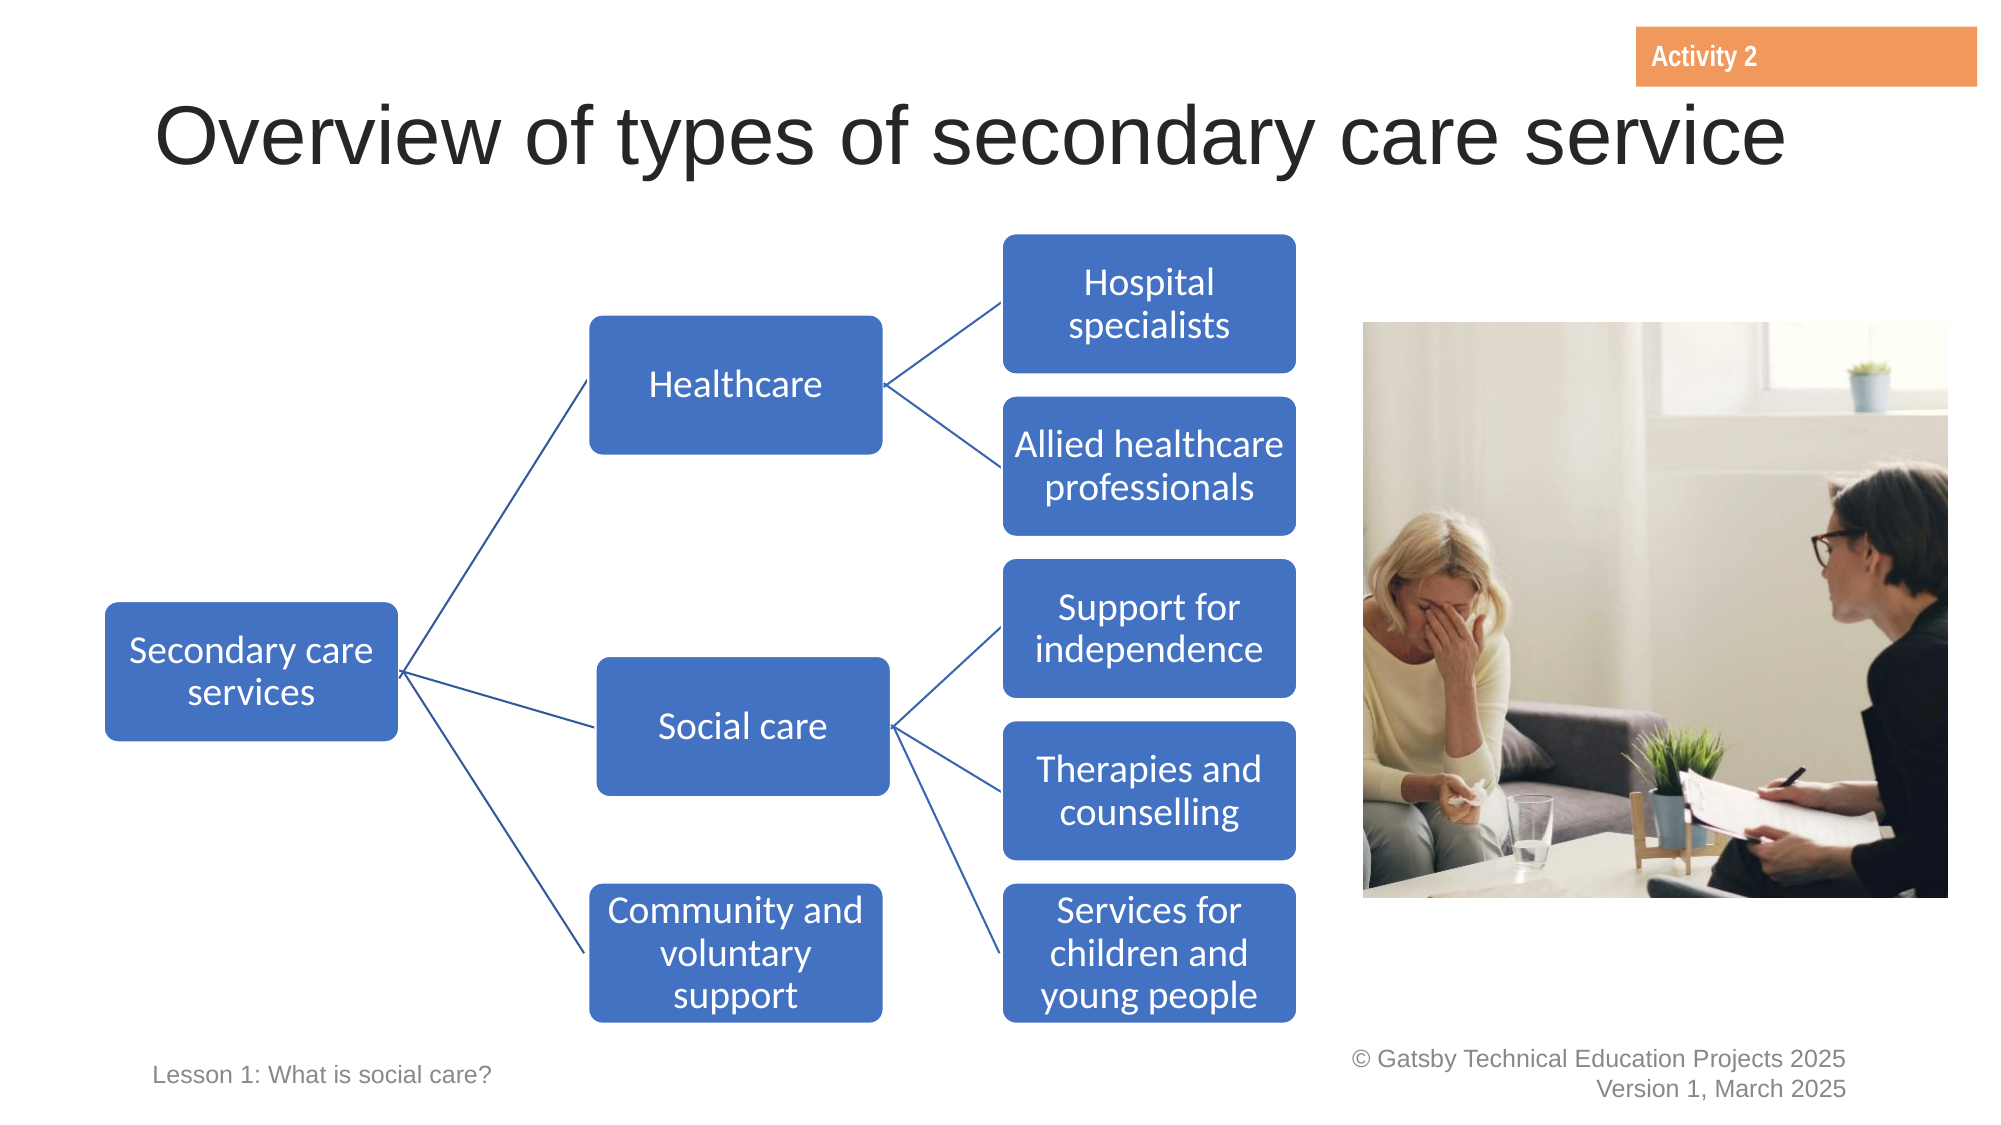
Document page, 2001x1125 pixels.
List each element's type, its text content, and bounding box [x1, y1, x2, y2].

list Lesson 1: What is social care? [137, 1042, 829, 1103]
title Overview of types of secondary care service [139, 42, 1865, 234]
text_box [103, 233, 1298, 1024]
list Activity 2 [1636, 26, 1978, 87]
picture [1362, 322, 1948, 898]
